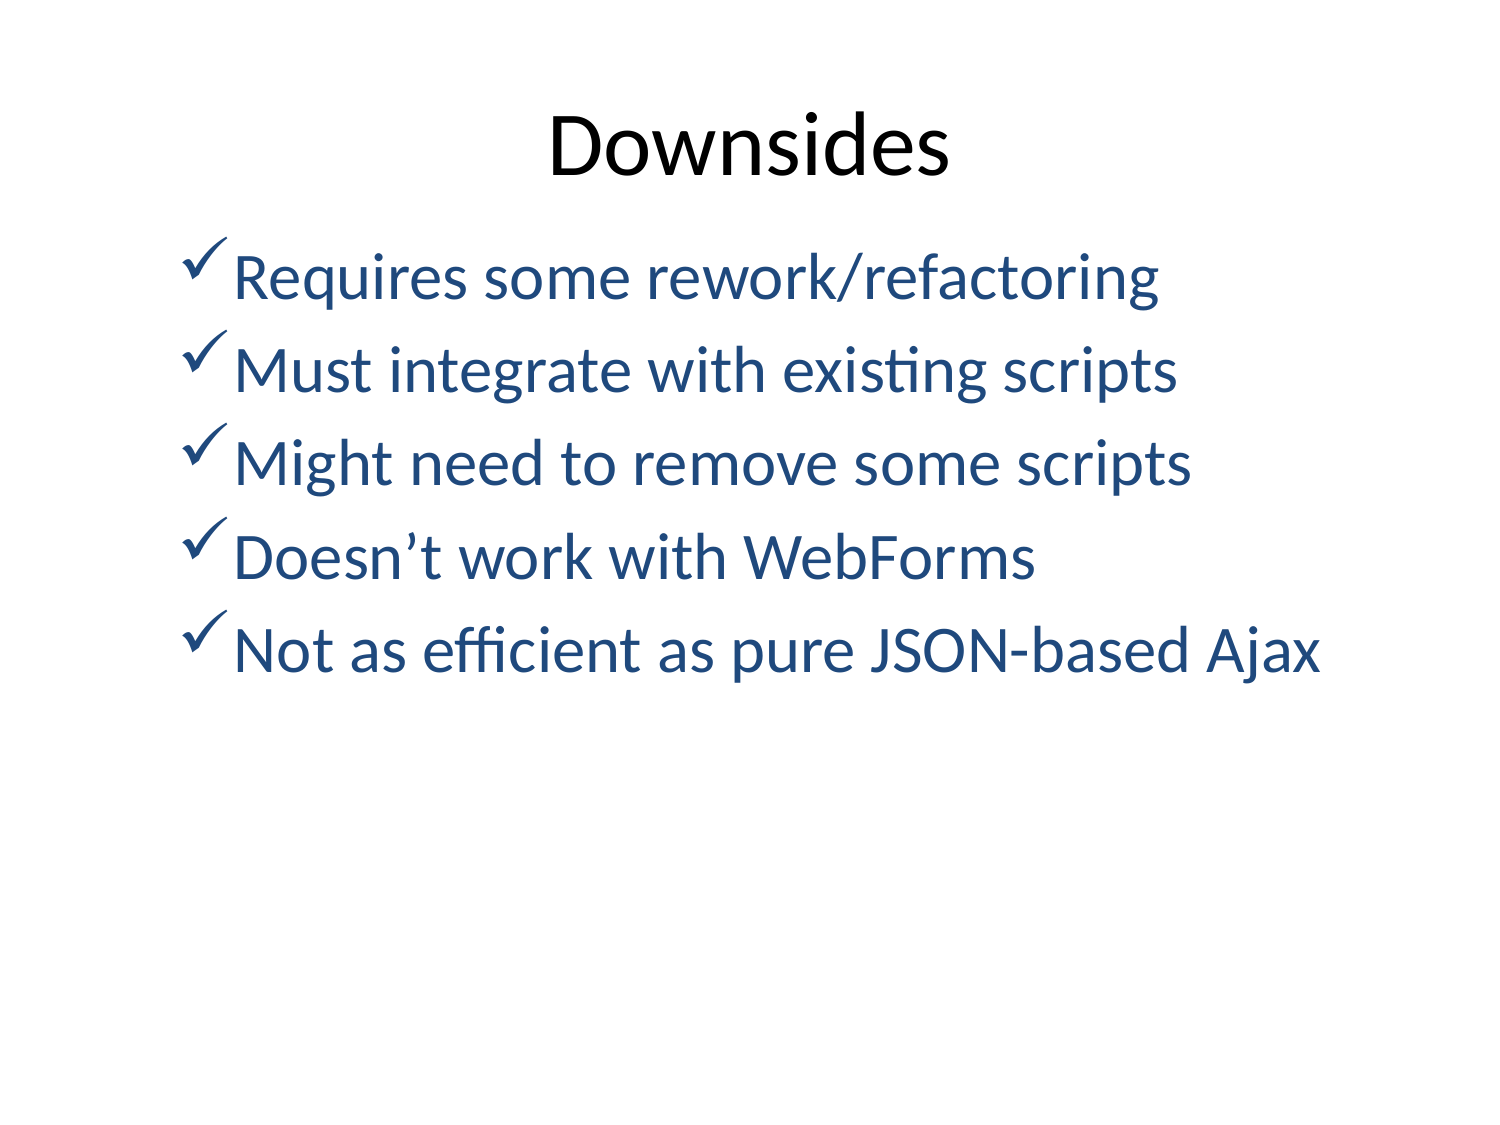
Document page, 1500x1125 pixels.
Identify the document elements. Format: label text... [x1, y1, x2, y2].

title Downsides [75, 45, 1425, 233]
list Requires some rework/refactoring Must integrate with existing scripts Might need to remove some scripts Doesn’t work with WebForms Not as efficient as pure JSON-based Ajax [162, 224, 1350, 968]
